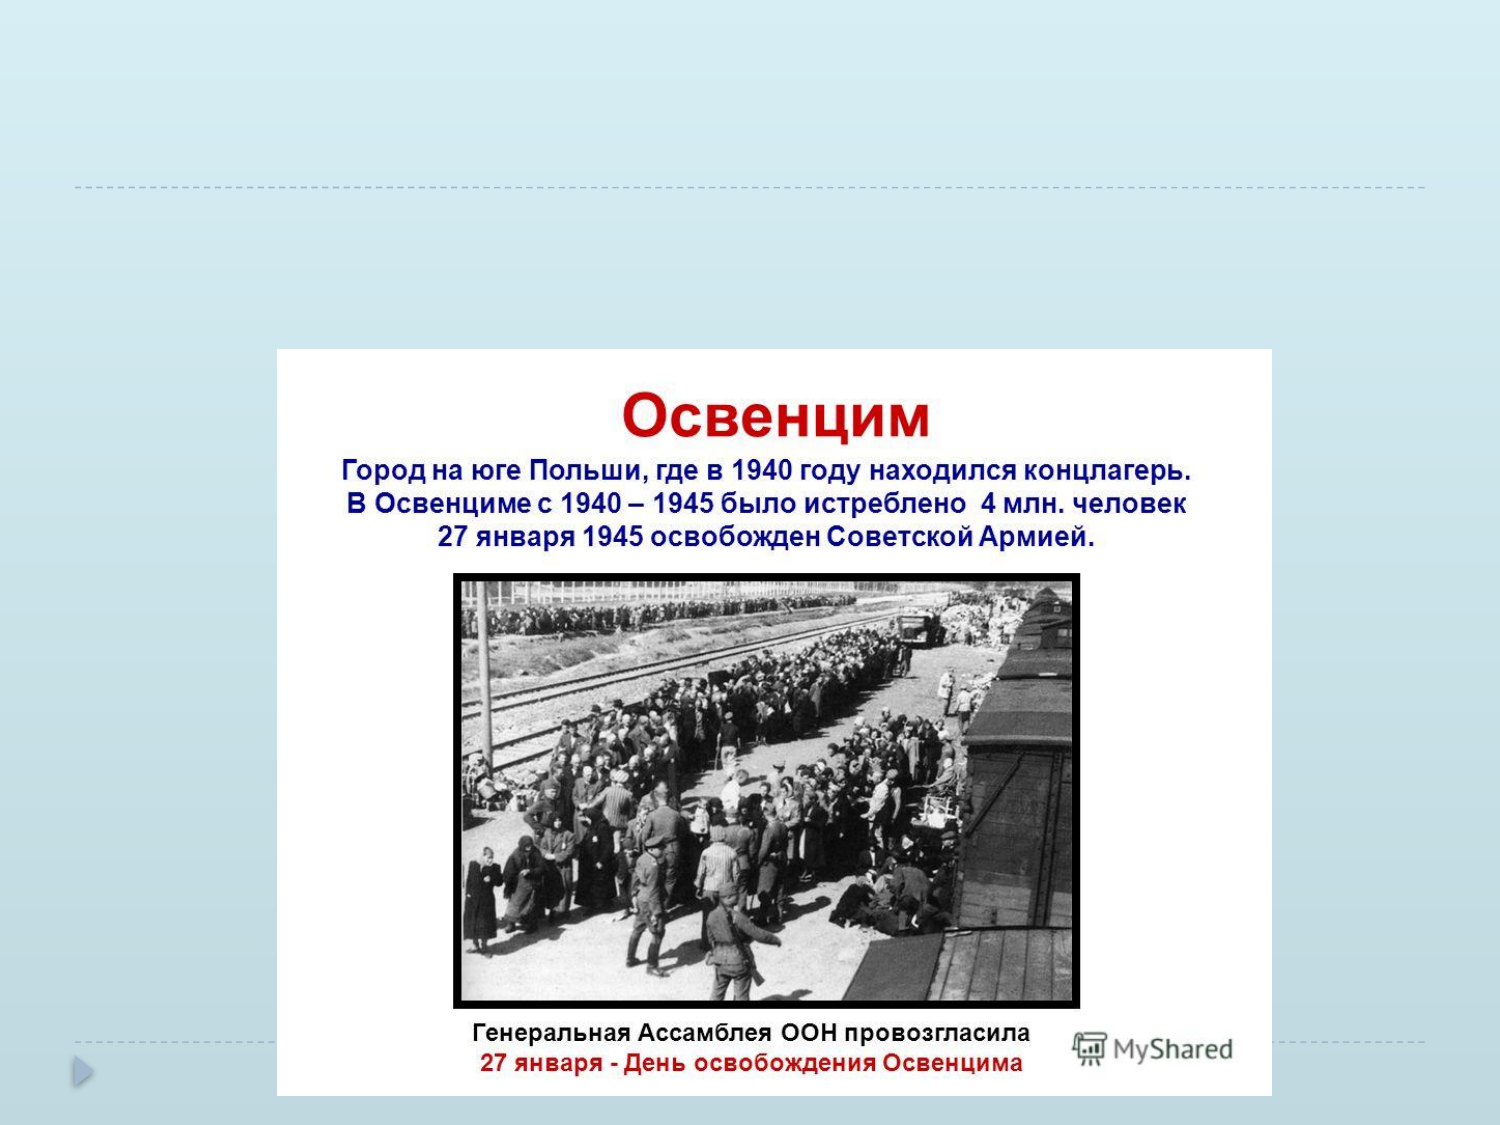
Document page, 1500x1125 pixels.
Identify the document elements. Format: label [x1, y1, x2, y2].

list [277, 349, 1272, 1096]
